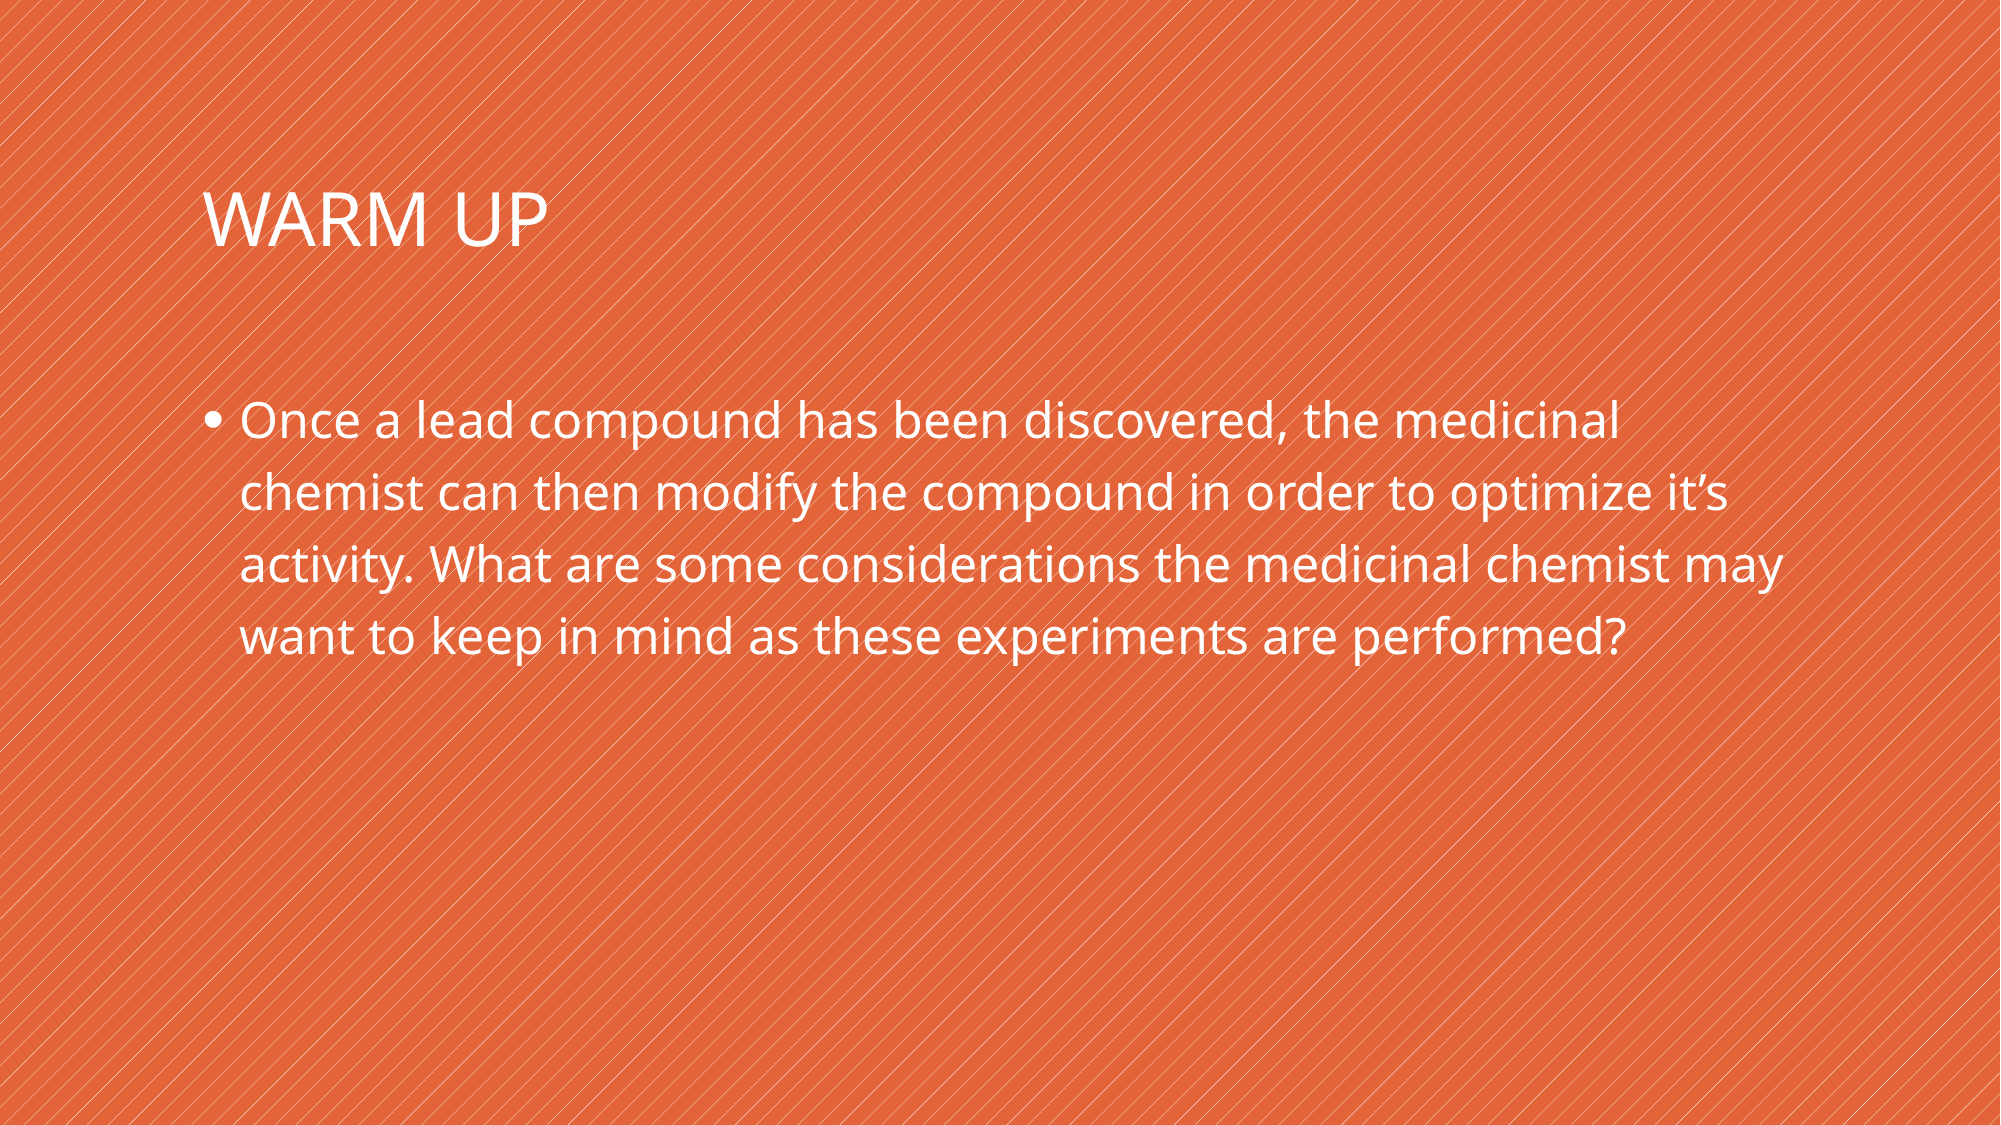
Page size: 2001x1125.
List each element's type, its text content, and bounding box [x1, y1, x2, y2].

list Once a lead compound has been discovered, the medicinal chemist can then modify the compound in order to optimize it’s activity. What are some considerations the medicinal chemist may want to keep in mind as these experiments are performed? [187, 369, 1813, 950]
title Warm up [187, 101, 1813, 344]
